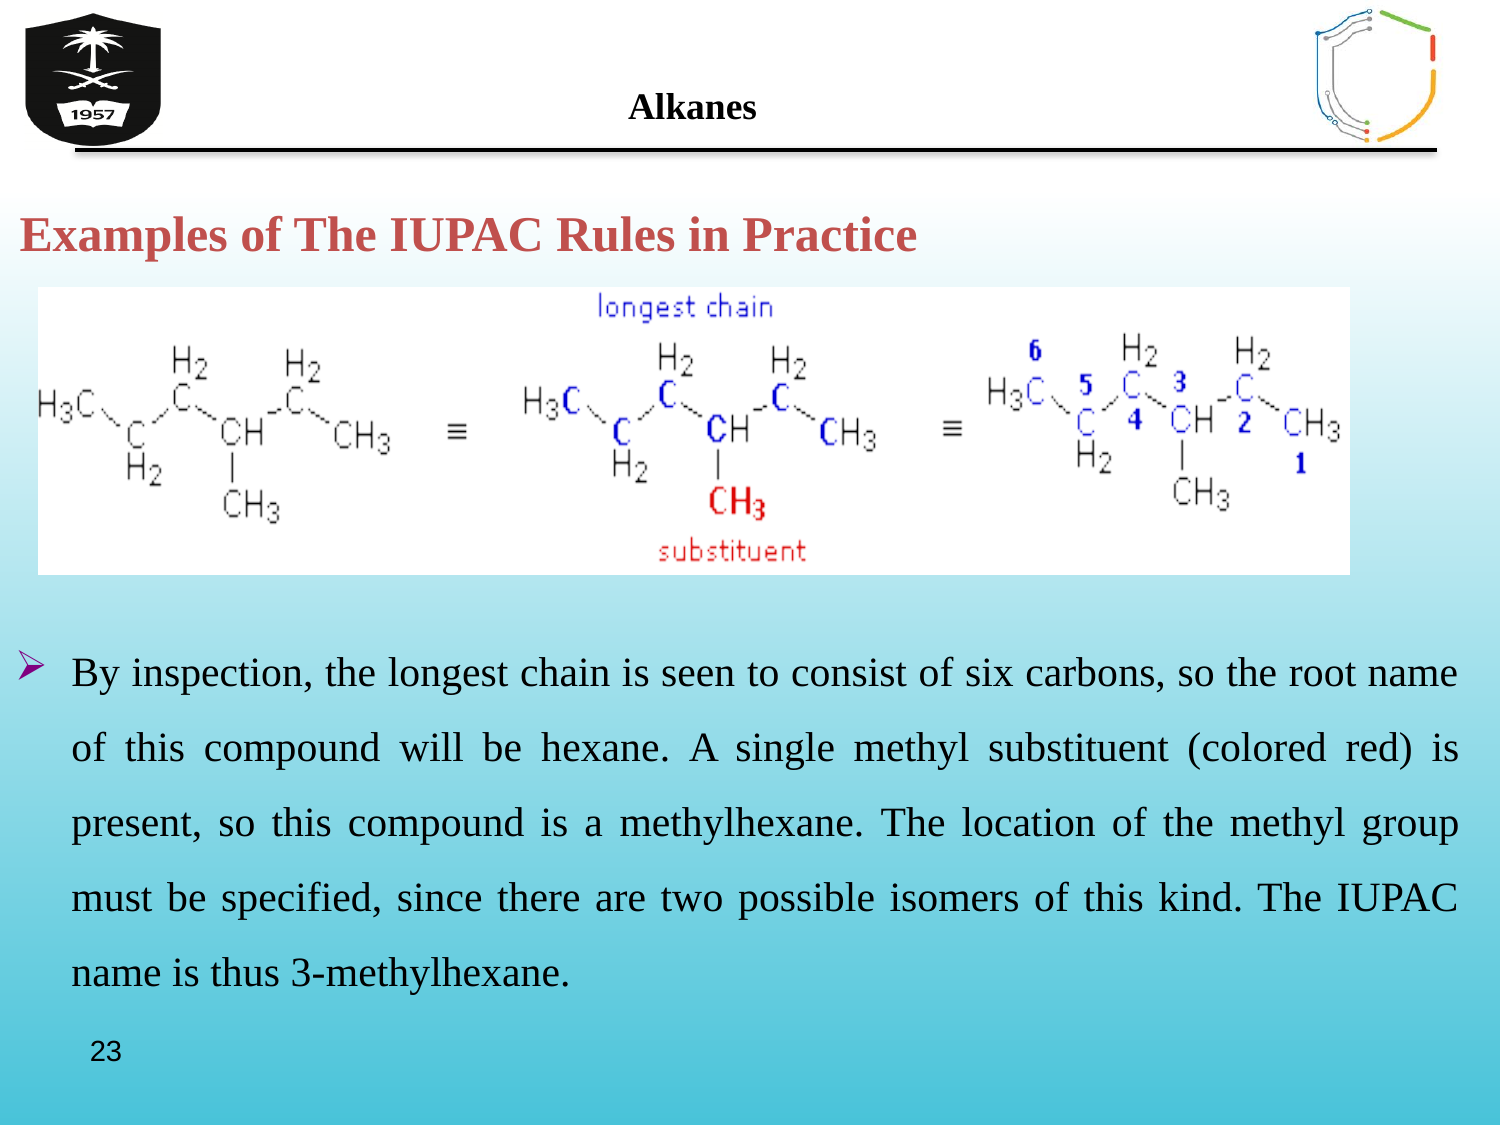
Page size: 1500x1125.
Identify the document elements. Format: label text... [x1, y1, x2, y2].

text_box 23 [75, 1024, 425, 1103]
picture [1287, 0, 1463, 165]
picture [37, 287, 1351, 576]
text_box Alkanes [613, 74, 773, 135]
picture [24, 12, 163, 151]
list By inspection, the longest chain is seen to consist of six carbons, so the root name of this compound will be hexane. A single methyl substituent (colored red) is present, so this compound is a methylhexane. The location of the methyl group must be specified, since there are two possible isomers of this kind. The IUPAC name is thus 3-methylhexane. [0, 612, 1475, 1025]
title Examples of The IUPAC Rules in Practice [0, 162, 938, 300]
